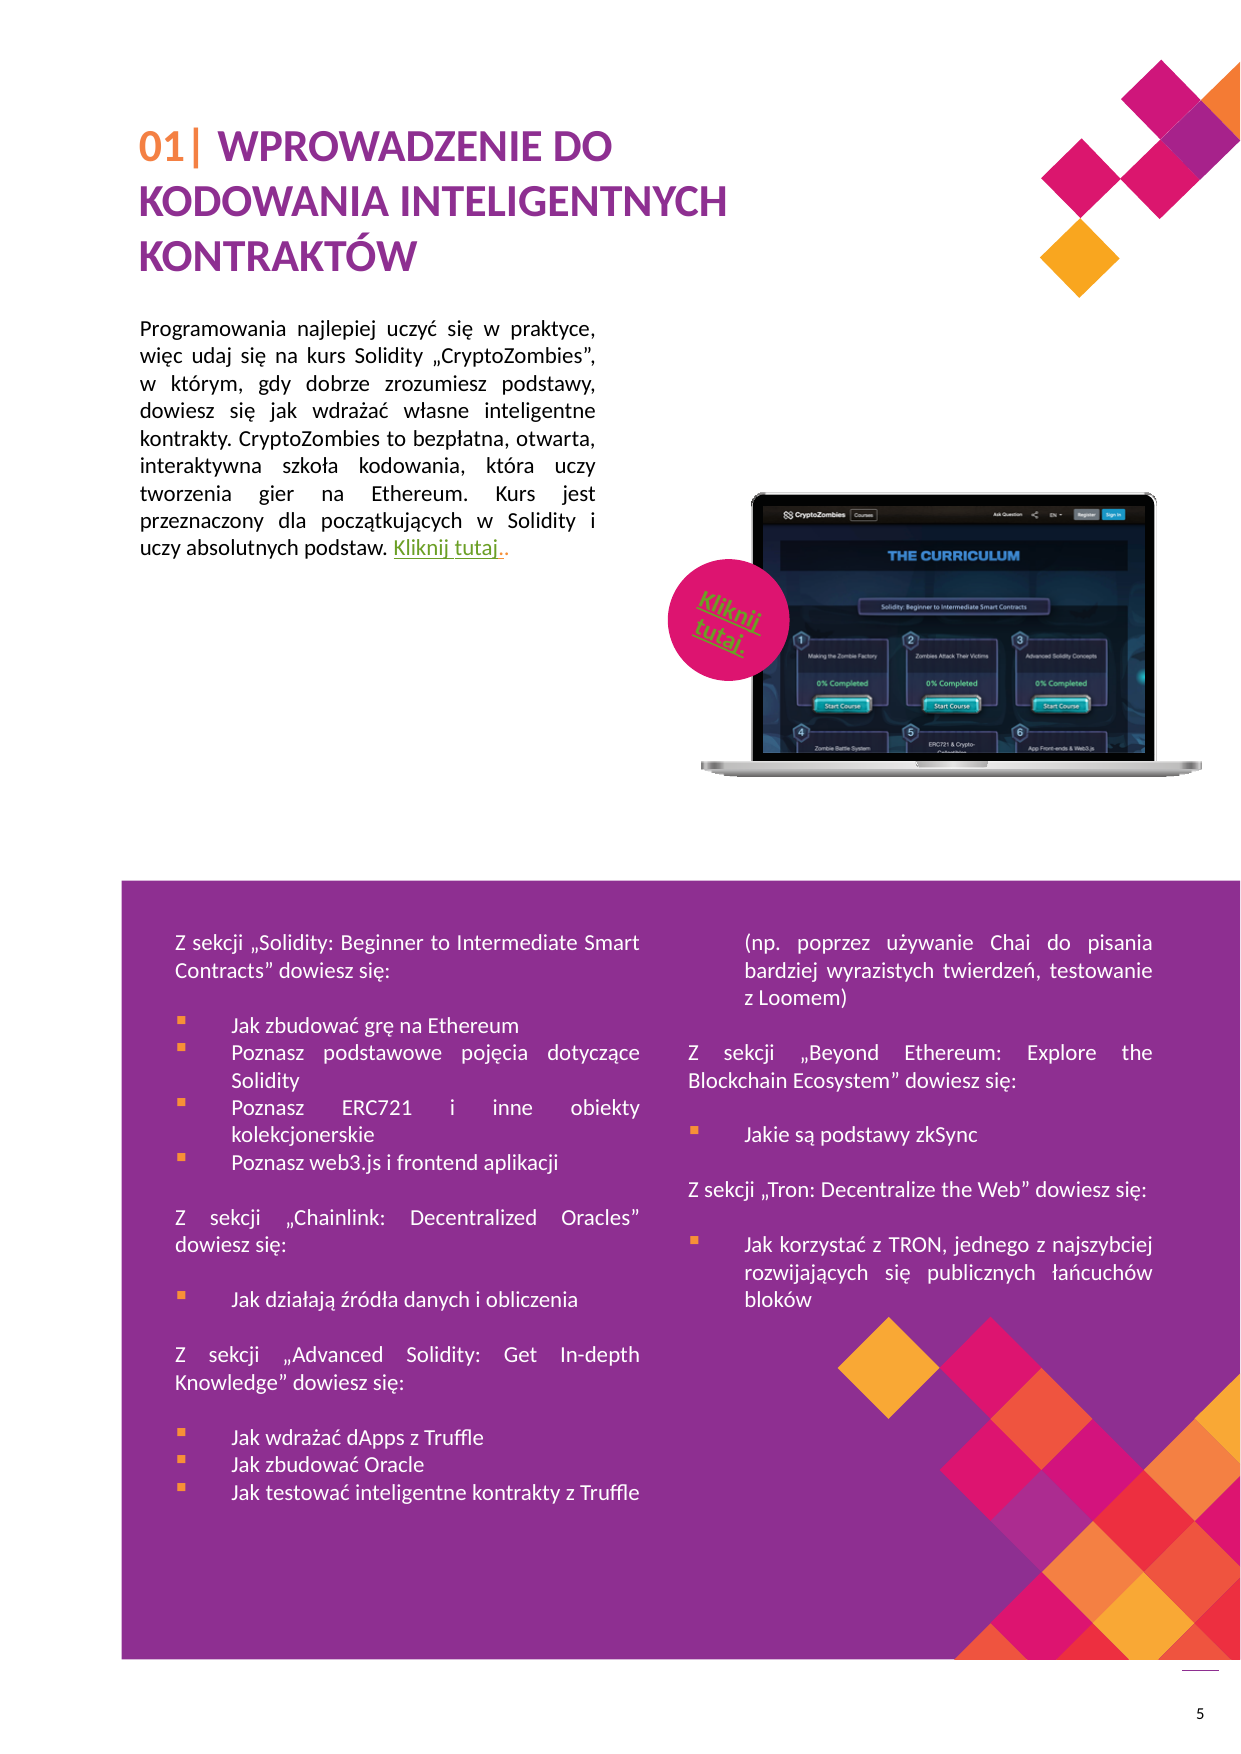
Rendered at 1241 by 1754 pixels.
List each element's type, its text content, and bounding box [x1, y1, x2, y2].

text_box [1116, 880, 1241, 1316]
text_box Z sekcji „Solidity: Beginner to Intermediate Smart Contracts” dowiesz się: Jak zbudować grę na Ethereum Poznasz podstawowe pojęcia dotyczące Solidity Poznasz ERC721 i inne obiekty kolekcjonerskie Poznasz web3.js i frontend aplikacji Z sekcji „Chainlink: Decentralized Oracles” dowiesz się: Jak działają źródła danych i obliczenia Z sekcji „Advanced Solidity: Get In-depth Knowledge” dowiesz się: Jak wdrażać dApps z Truffle Jak zbudować Oracle Jak testować inteligentne kontrakty z Truffle (np. poprzez używanie Chai do pisania bardziej wyrazistych twierdzeń, testowanie z Loomem) Z sekcji „Beyond Ethereum: Explore the Blockchain Ecosystem” dowiesz się: Jakie są podstawy zkSync Z sekcji „Tron: Decentralize the Web” dowiesz się: Jak korzystać z TRON, jednego z najszybciej rozwijających się publicznych łańcuchów bloków [160, 920, 1169, 1524]
text_box Programowania najlepiej uczyć się w praktyce, więc udaj się na kurs Solidity „CryptoZombies”, w którym, gdy dobrze zrozumiesz podstawy, dowiesz się jak wdrażać własne inteligentne kontrakty. CryptoZombies to bezpłatna, otwarta, interaktywna szkoła kodowania, która uczy tworzenia gier na Ethereum. Kurs jest przeznaczony dla początkujących w Solidity i uczy absolutnych podstaw. Kliknij tutaj.. [124, 305, 1116, 949]
list 01| WPROWADZENIE DO KODOWANIA INTELIGENTNYCH KONTRAKTÓW [123, 108, 776, 306]
picture [763, 506, 1145, 753]
slide_number 5 [1169, 1686, 1231, 1751]
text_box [701, 492, 1202, 777]
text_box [658, 559, 794, 681]
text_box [852, 1316, 1241, 1686]
text_box [121, 880, 852, 1660]
